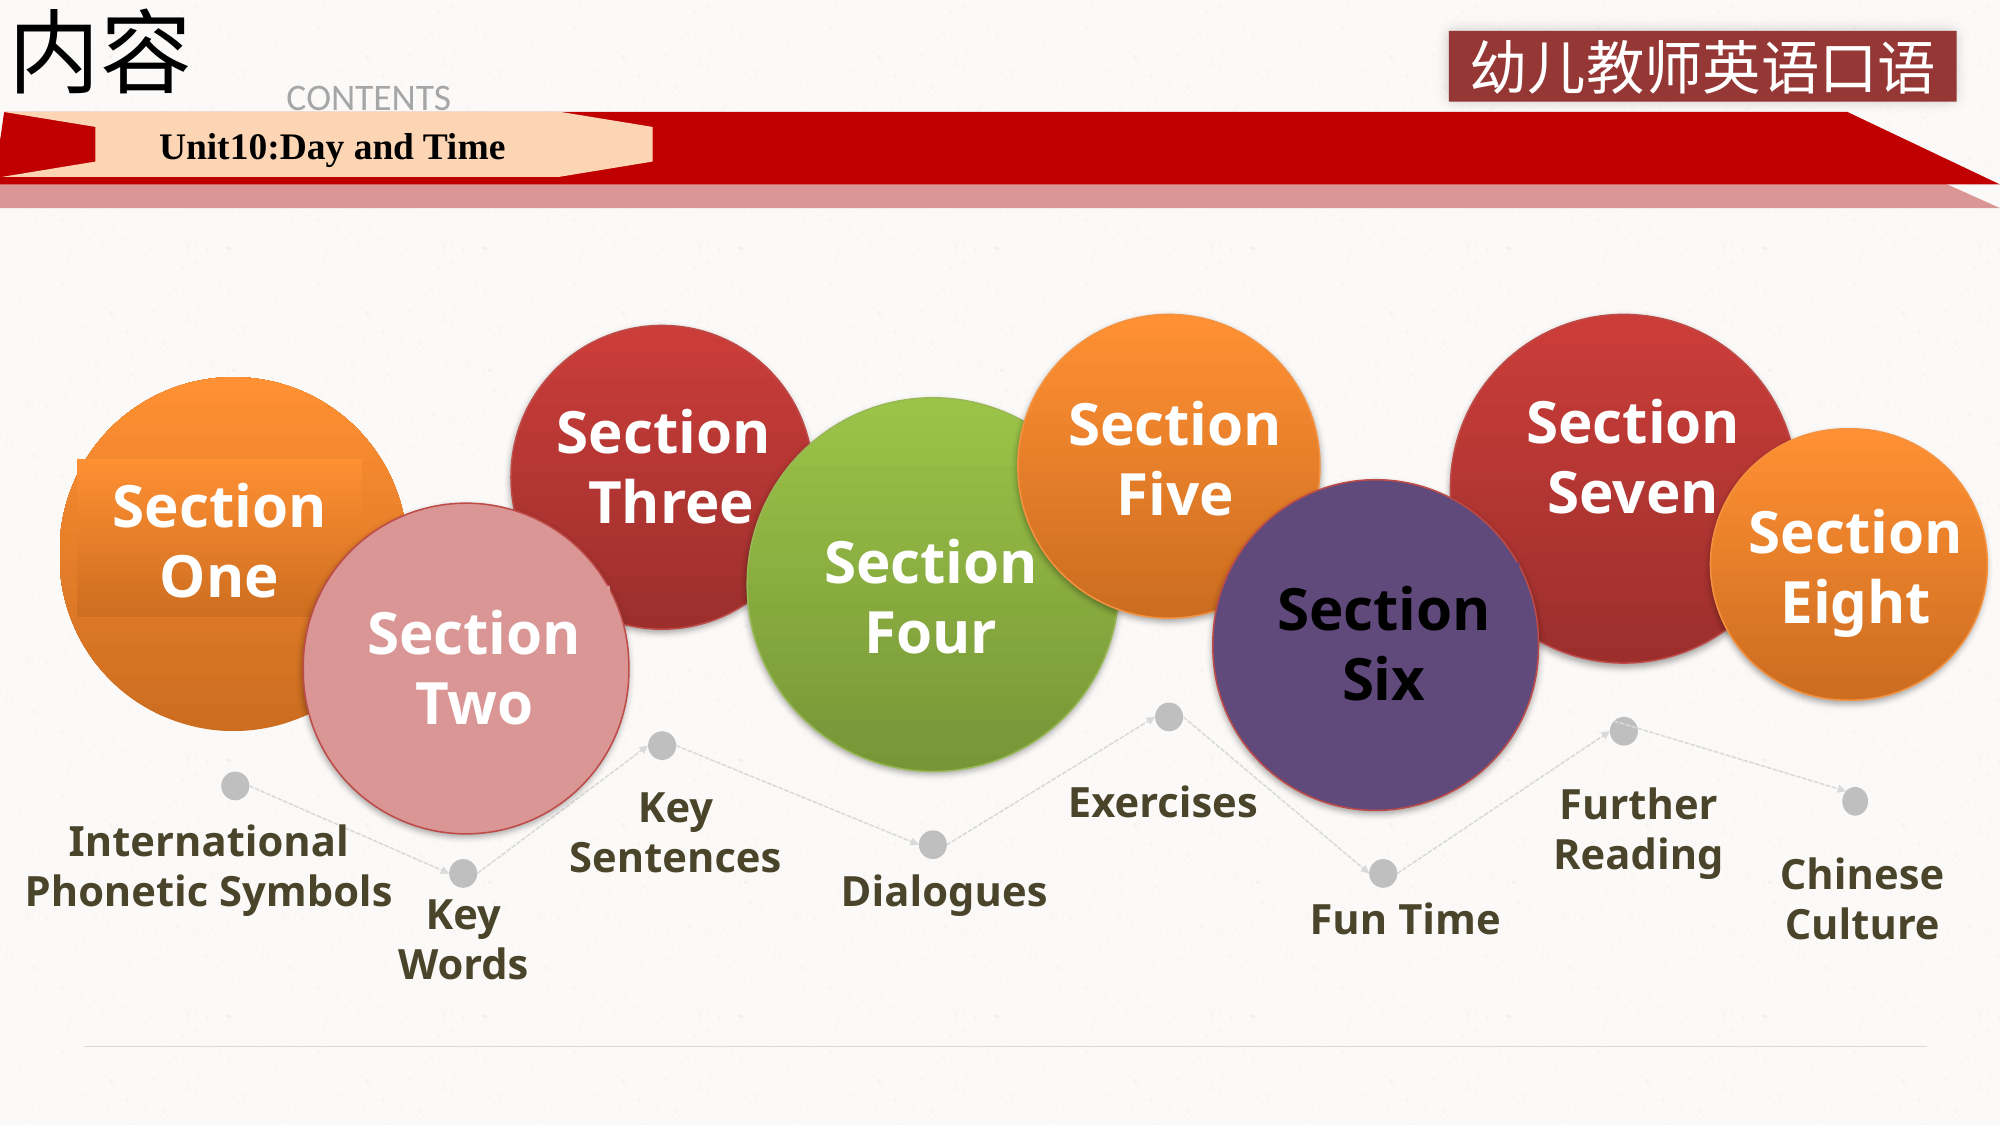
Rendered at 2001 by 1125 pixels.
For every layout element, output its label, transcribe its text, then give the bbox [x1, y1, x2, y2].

text_box [0, 109, 2000, 187]
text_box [11, 314, 1993, 1047]
text_box CONTENTS [184, 64, 553, 109]
text_box [0, 187, 2000, 211]
text_box Unit10:Day and Time [0, 109, 655, 179]
text_box 幼儿教师英语口语 [1448, 30, 1957, 102]
text_box 内容 [0, 0, 571, 111]
